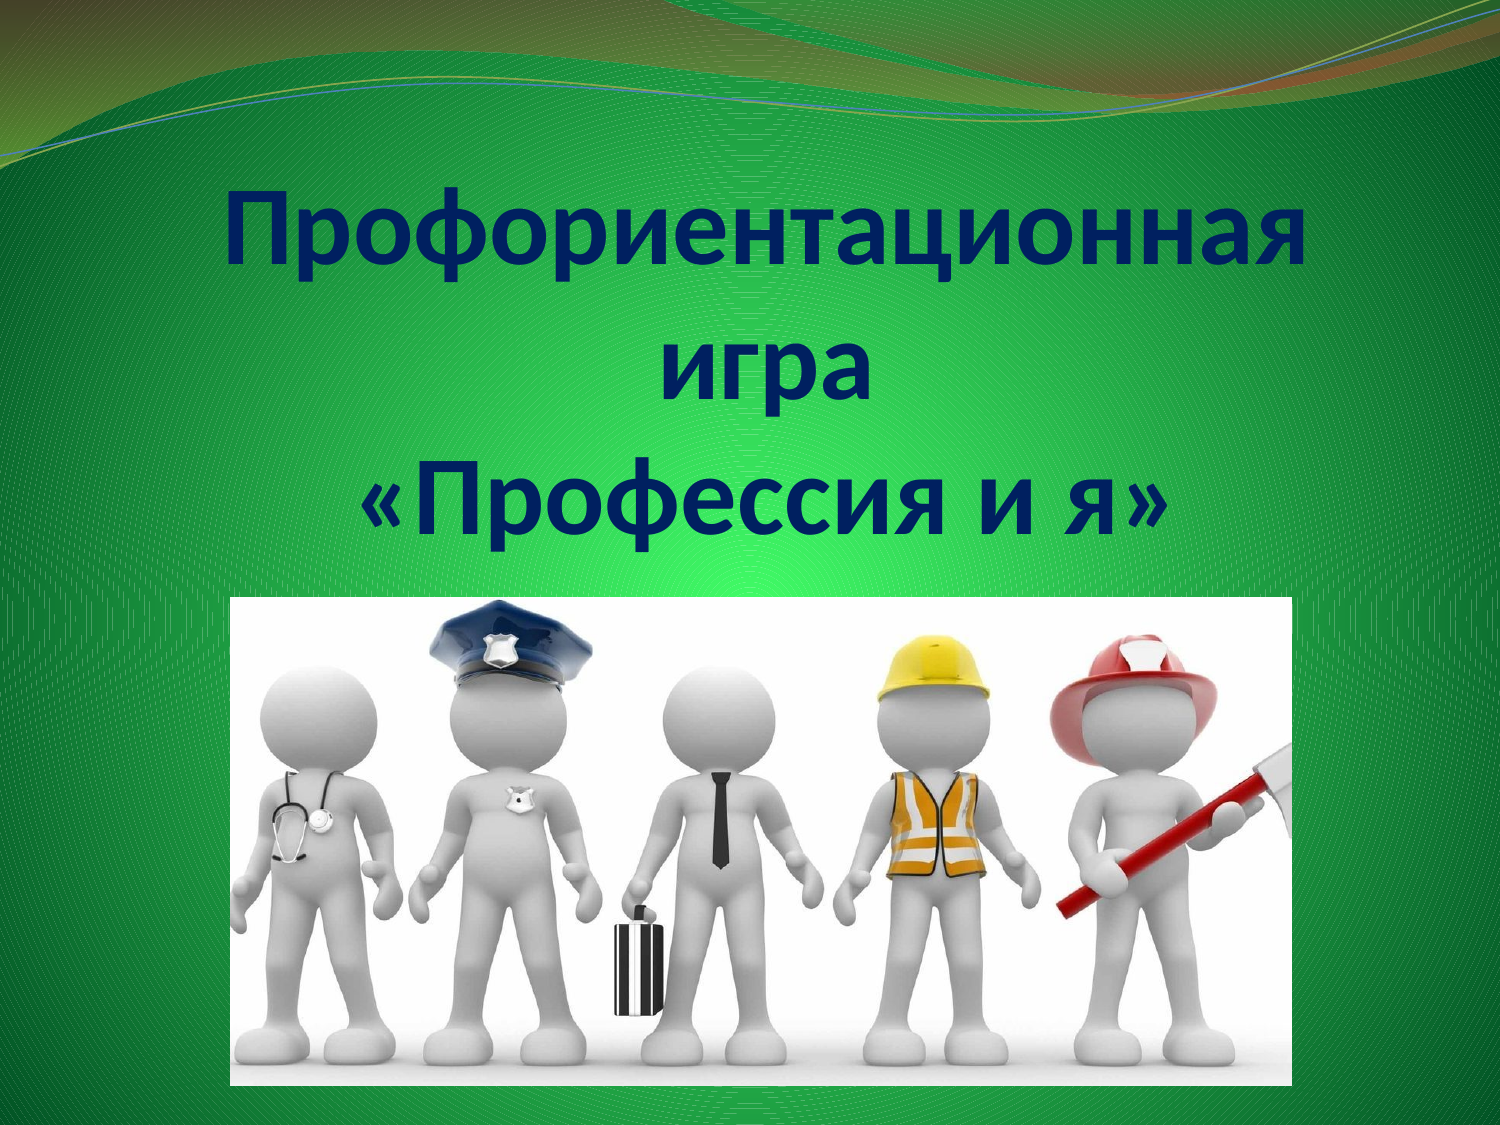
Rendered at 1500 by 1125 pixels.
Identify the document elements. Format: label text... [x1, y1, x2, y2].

picture [229, 597, 1292, 1086]
title Профориентационная игра «Профессия и я» [123, 137, 1412, 558]
